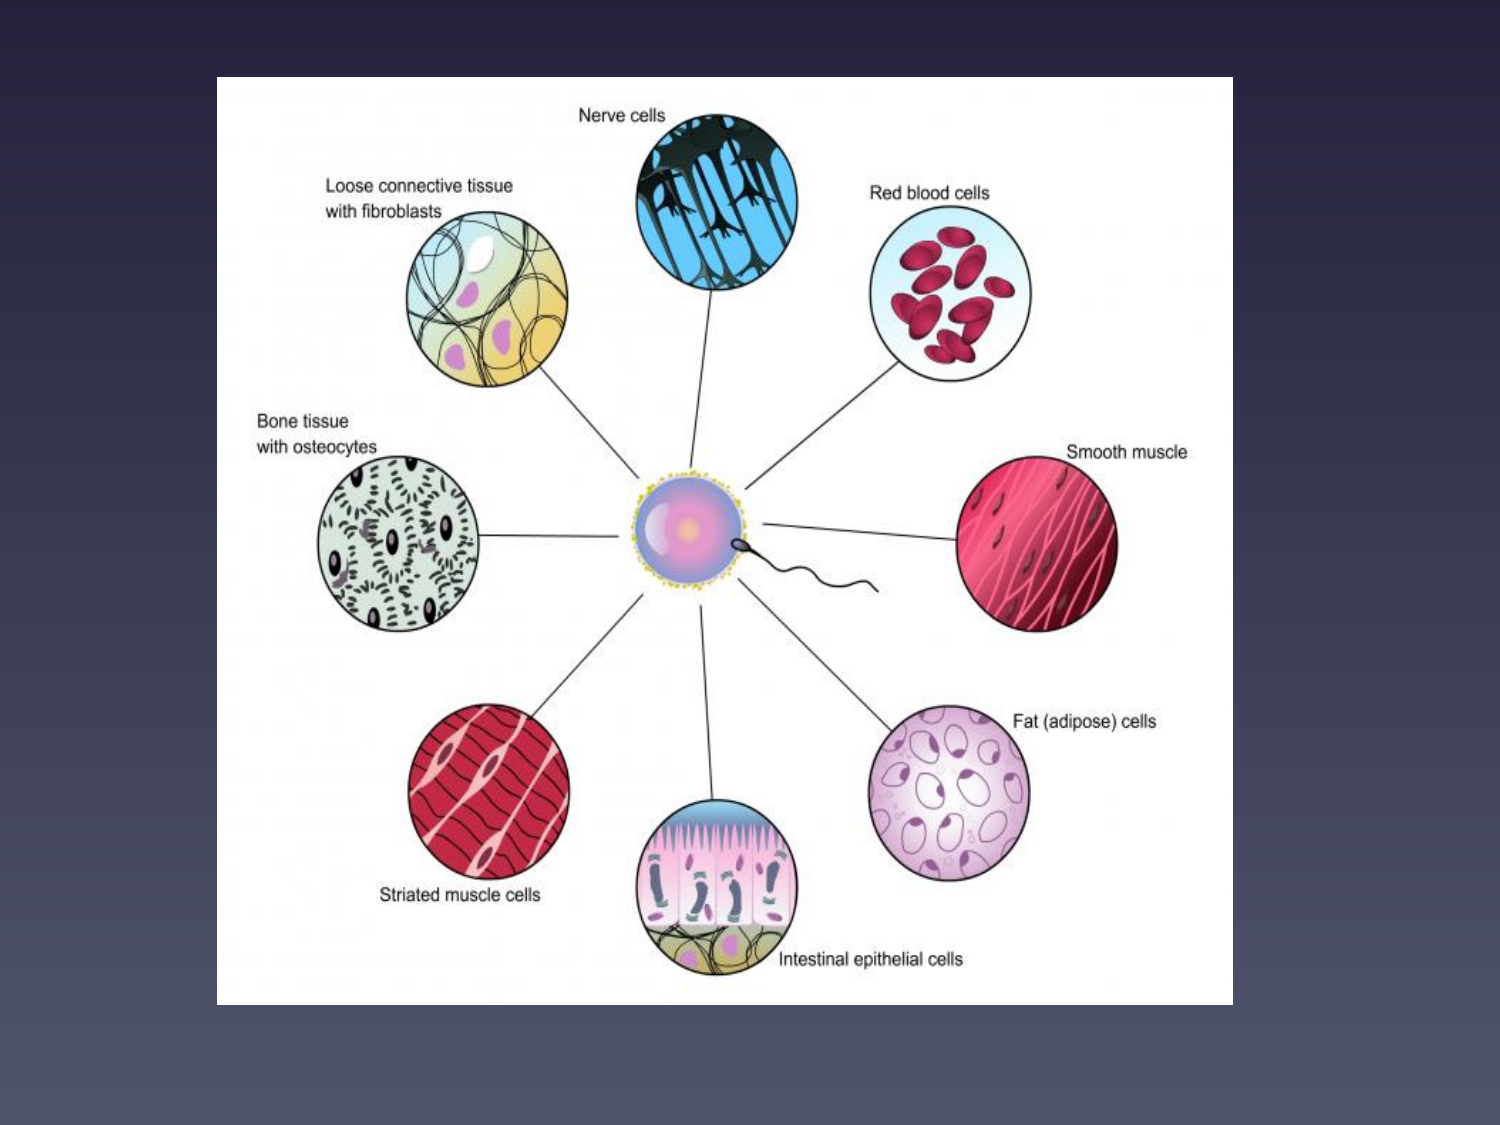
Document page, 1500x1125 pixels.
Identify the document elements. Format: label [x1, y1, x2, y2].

list [0, 77, 1500, 1006]
